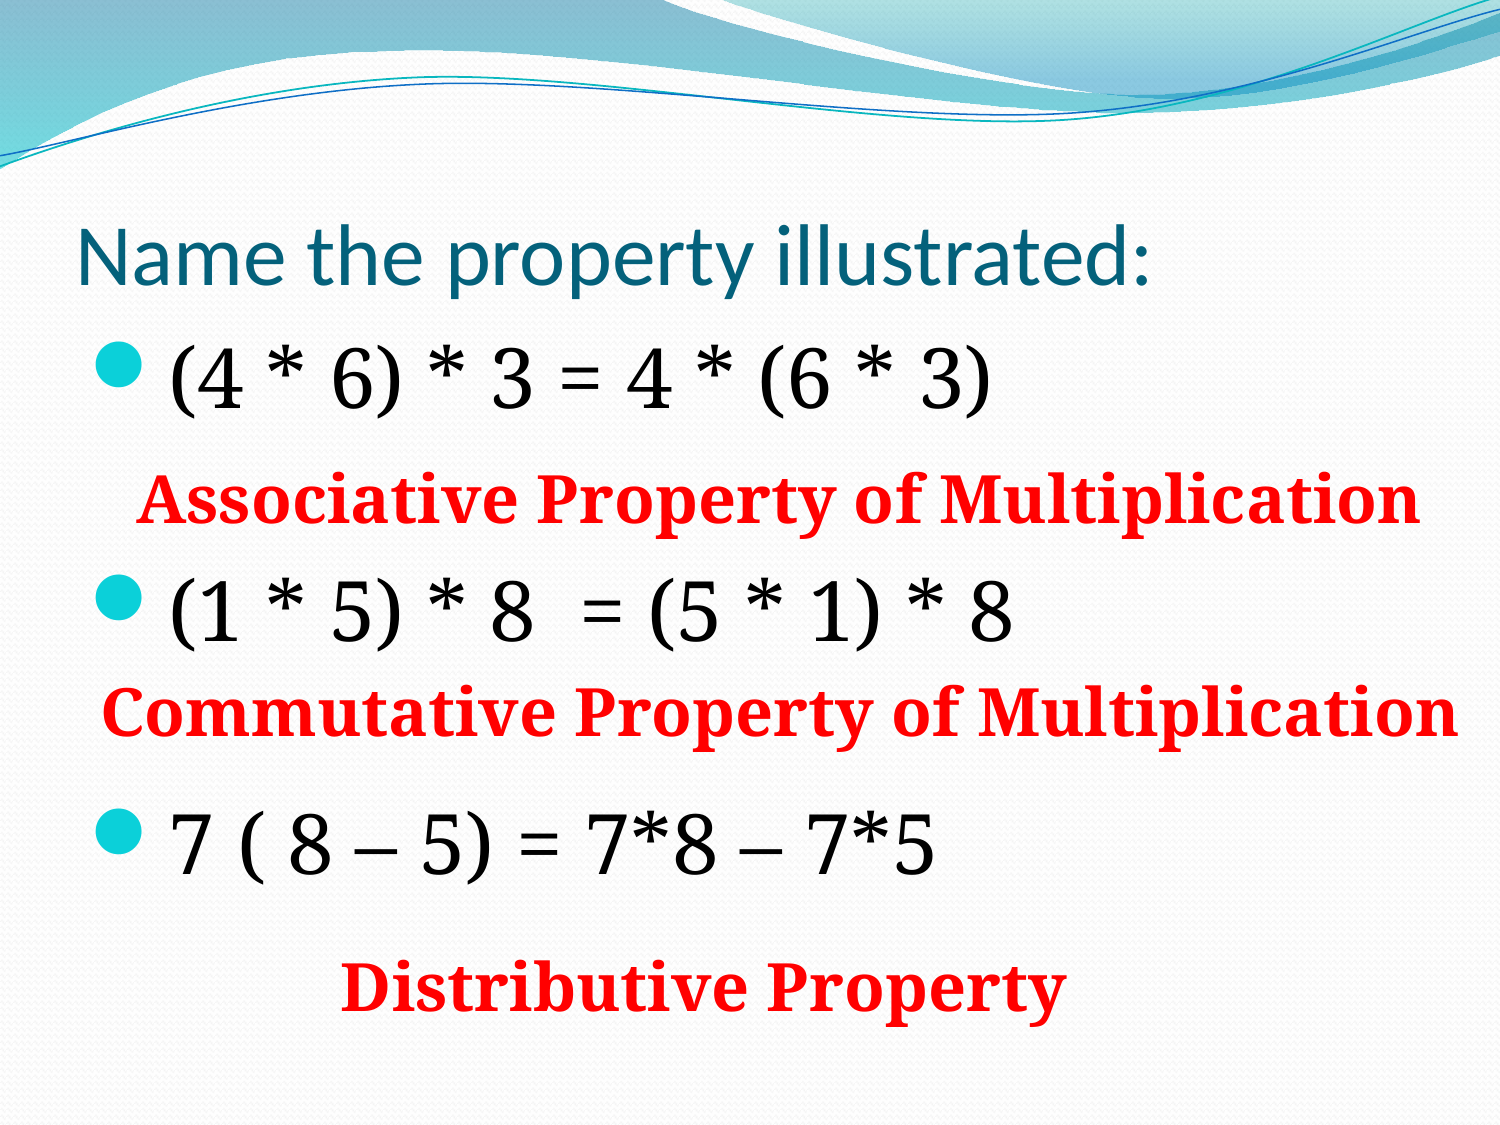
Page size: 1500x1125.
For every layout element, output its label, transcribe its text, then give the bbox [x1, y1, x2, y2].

text_box Distributive Property [326, 937, 1083, 1033]
text_box Associative Property of Multiplication [121, 449, 1439, 545]
list (4 * 6) * 3 = 4 * (6 * 3) (1 * 5) * 8 = (5 * 1) * 8 7 ( 8 – 5) = 7*8 – 7*5 [75, 317, 1425, 1038]
title Name the property illustrated: [75, 115, 1425, 303]
text_box Commutative Property of Multiplication [85, 662, 1476, 758]
